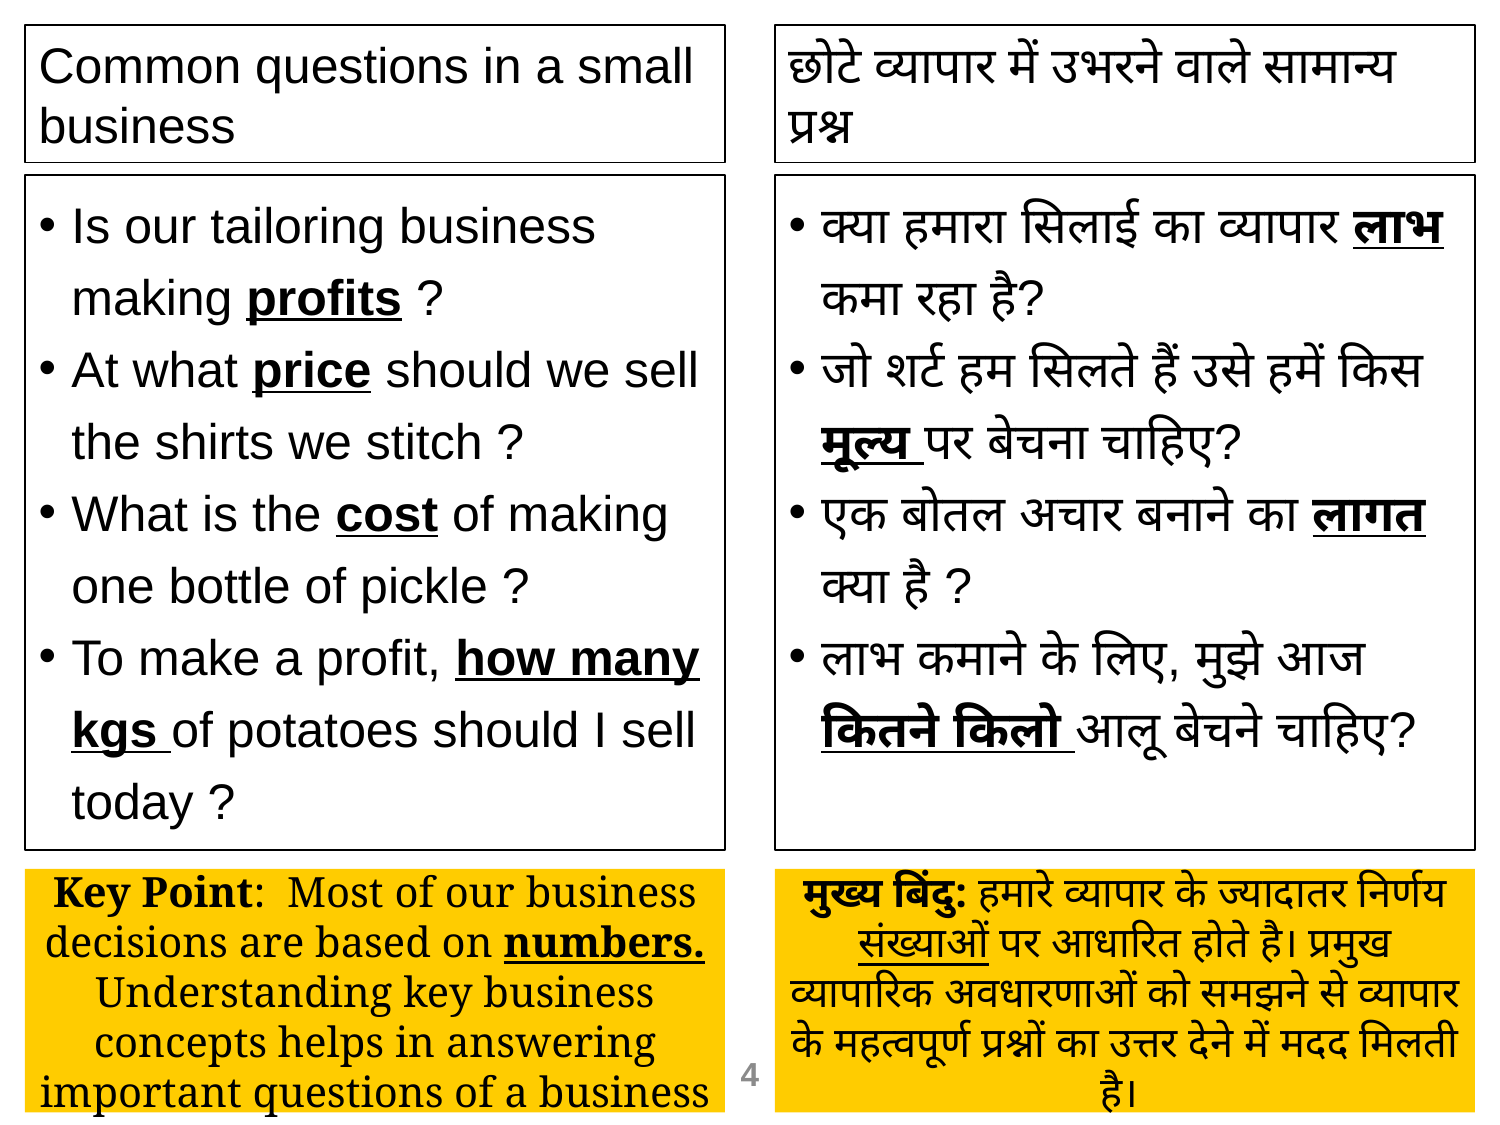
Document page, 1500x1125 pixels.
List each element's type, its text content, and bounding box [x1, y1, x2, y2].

text_box Common questions in a small business [24, 24, 725, 163]
text_box Key Point: Most of our business decisions are based on numbers. Understanding key business concepts helps in answering important questions of a business [24, 868, 725, 1113]
text_box छोटे व्यापार में उभरने वाले सामान्य प्रश्न [774, 24, 1475, 163]
text_box क्या हमारा सिलाई का व्यापार लाभ कमा रहा है? जो शर्ट हम सिलते हैं उसे हमें किस मूल्य पर बेचना चाहिए? एक बोतल अचार बनाने का लागत क्या है ? लाभ कमाने के लिए, मुझे आज कितने किलो आलू बेचने चाहिए? [774, 174, 1475, 850]
text_box मुख्य बिंदु: हमारे व्यापार के ज्यादातर निर्णय संख्याओं पर आधारित होते है। प्रमुख व्यापारिक अवधारणाओं को समझने से व्यापार के महत्वपूर्ण प्रश्नों का उत्तर देने में मदद मिलती है। [774, 868, 1475, 1113]
text_box Is our tailoring business making profits ? At what price should we sell the shirts we stitch ? What is the cost of making one bottle of pickle ? To make a profit, how many kgs of potatoes should I sell today ? [24, 174, 725, 850]
slide_number 4 [725, 1042, 774, 1103]
